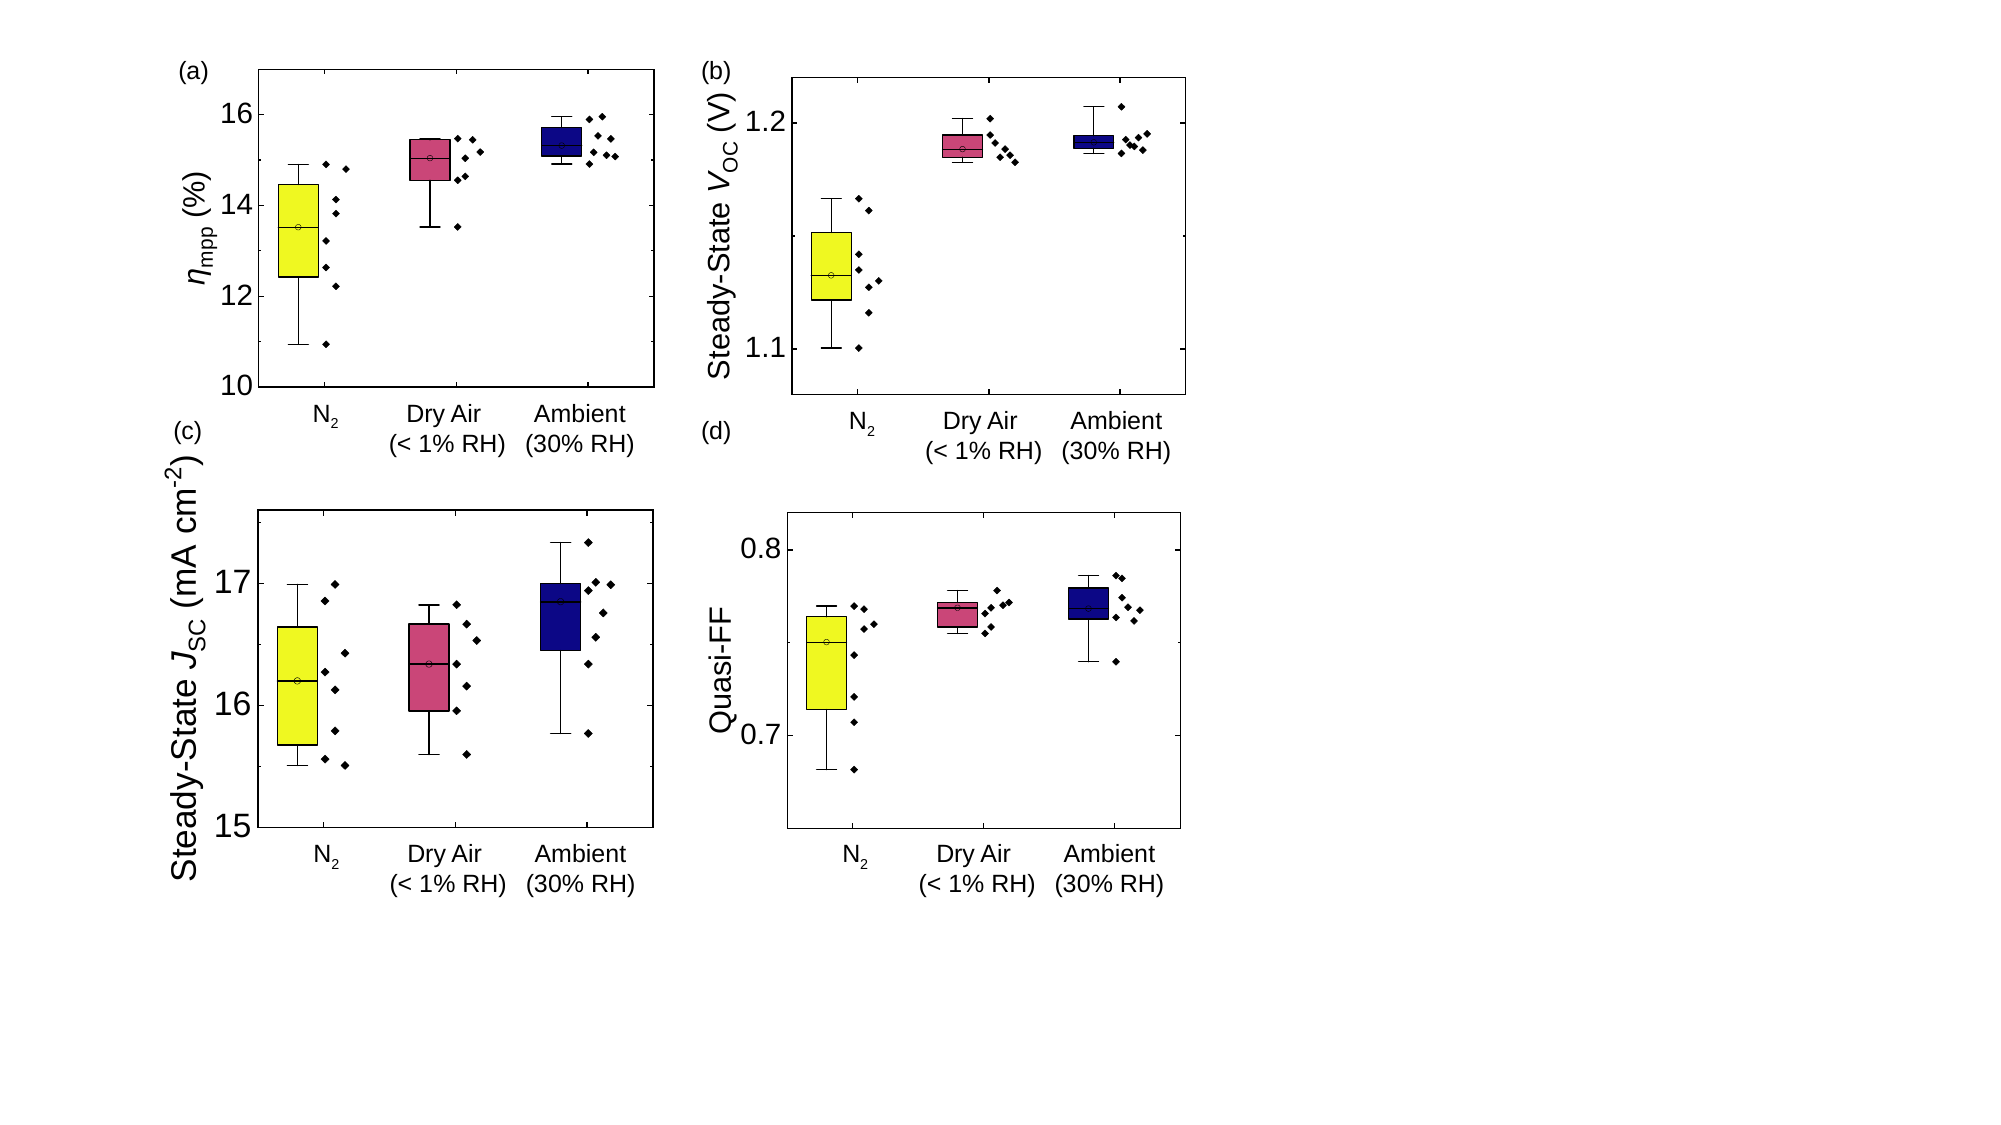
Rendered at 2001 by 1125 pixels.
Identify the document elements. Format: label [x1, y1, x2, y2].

text_box [123, 46, 1192, 907]
